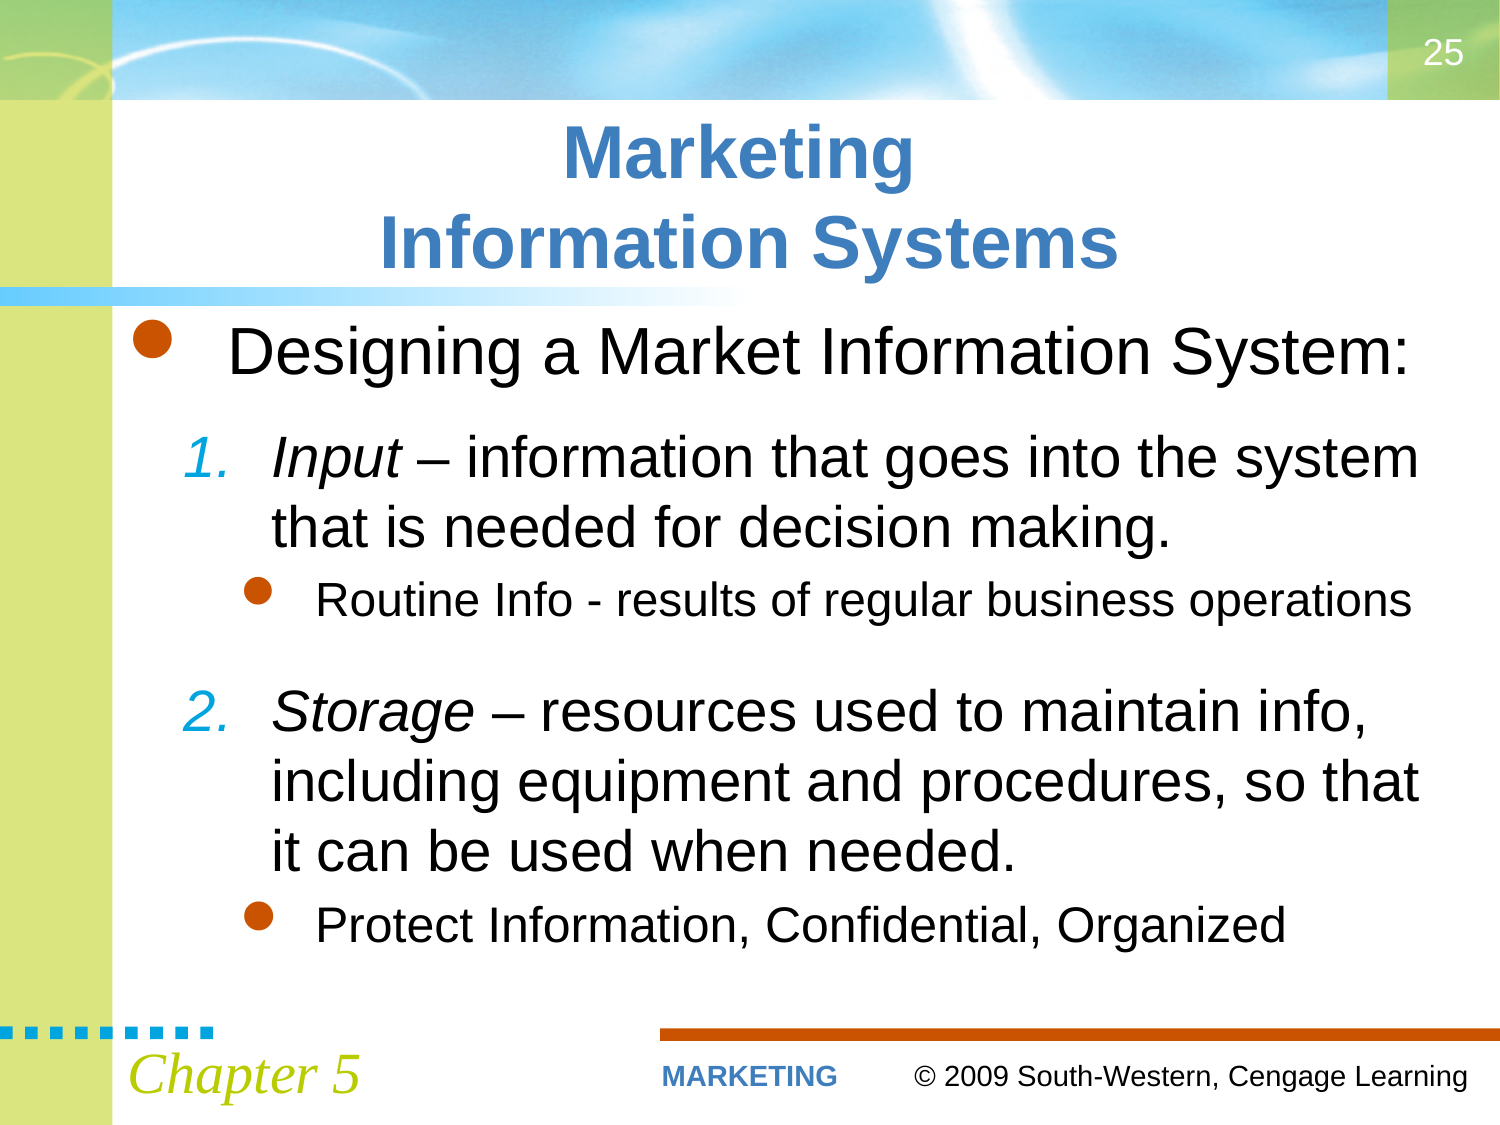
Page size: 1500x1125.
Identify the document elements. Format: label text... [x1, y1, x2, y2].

slide_number 25 [1387, 0, 1500, 101]
footer Chapter 5 [112, 1013, 638, 1113]
list Designing a Market Information System: Input – information that goes into the system that is needed for decision making. Routine Info - results of regular business operations Storage – resources used to maintain info, including equipment and procedures, so that it can be used when needed. Protect Information, Confidential, Organized [112, 299, 1476, 1013]
title Marketing Information Systems [112, 99, 1388, 288]
